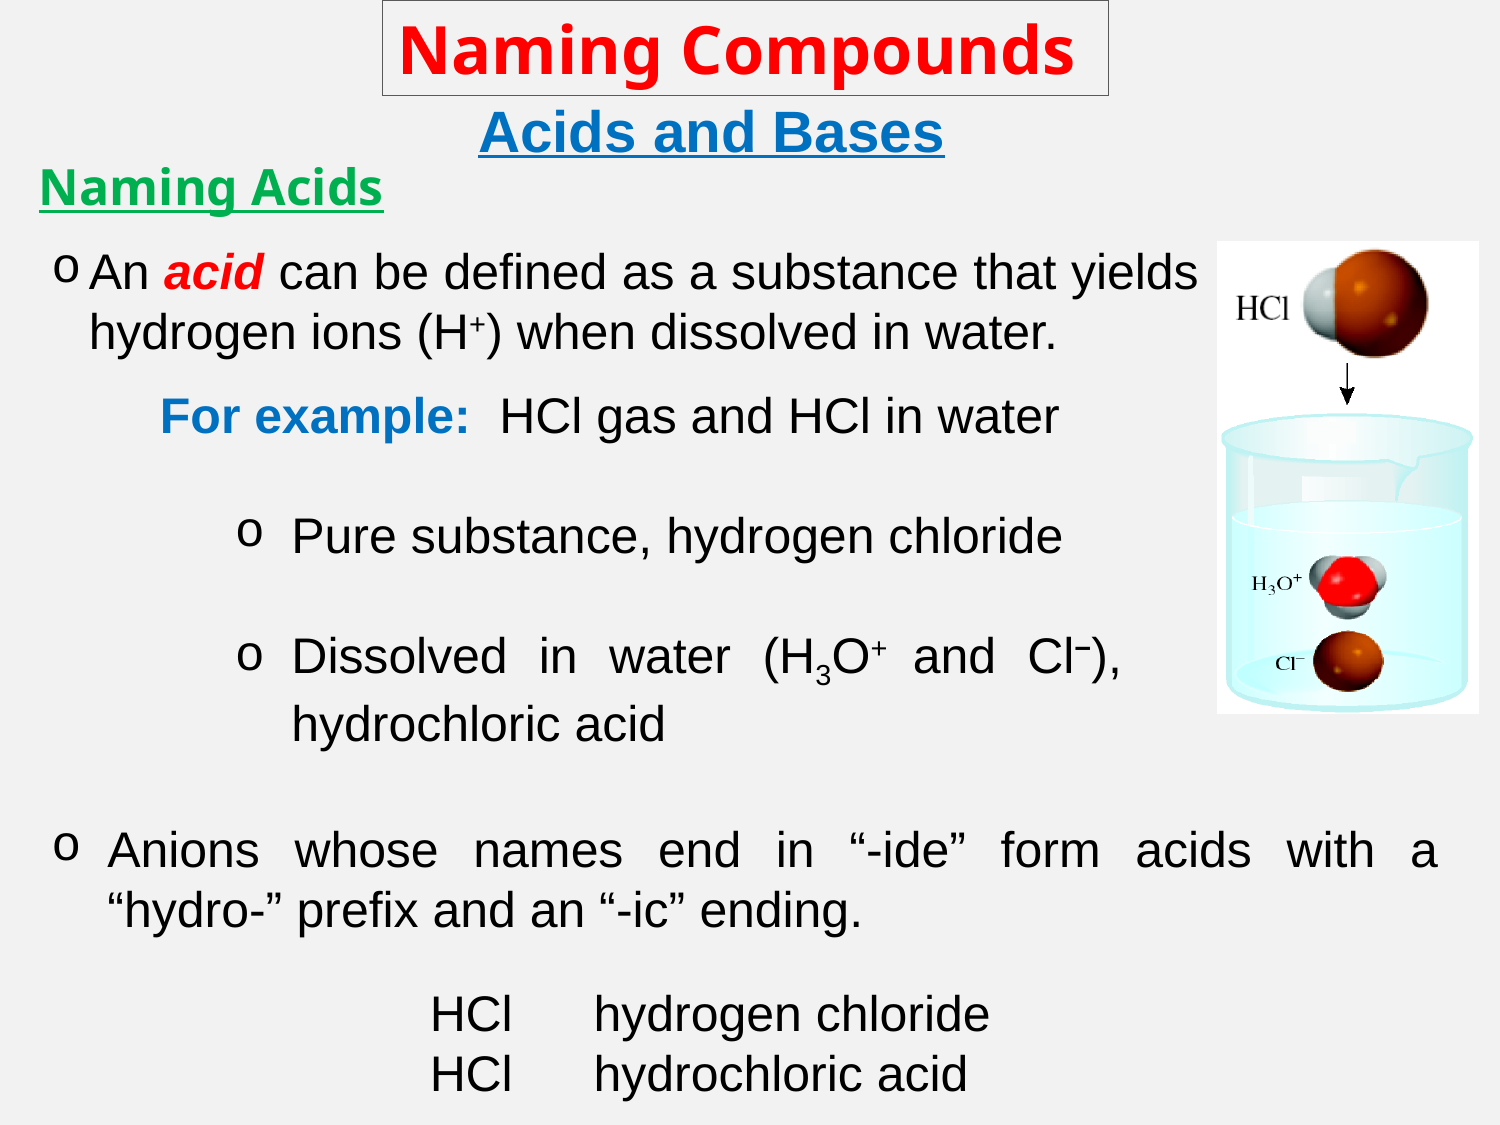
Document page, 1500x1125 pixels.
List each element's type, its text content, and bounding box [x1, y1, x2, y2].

text_box Anions whose names end in “-ide” form acids with a “hydro-” prefix and an “-ic” ending. [36, 809, 1453, 945]
text_box An acid can be defined as a substance that yields hydrogen ions (H+) when dissolved in water. [36, 231, 1214, 367]
text_box Acids and Bases [463, 86, 961, 171]
text_box For example: HCl gas and HCl in water Pure substance, hydrogen chloride Dissolved in water (H3O+ and Cl−), hydrochloric acid [145, 376, 1137, 759]
text_box Naming Compounds [382, 0, 1109, 96]
picture [1217, 241, 1479, 714]
text_box HCl hydrogen chloride HCl hydrochloric acid [414, 974, 1122, 1109]
text_box Naming Acids [24, 148, 399, 224]
